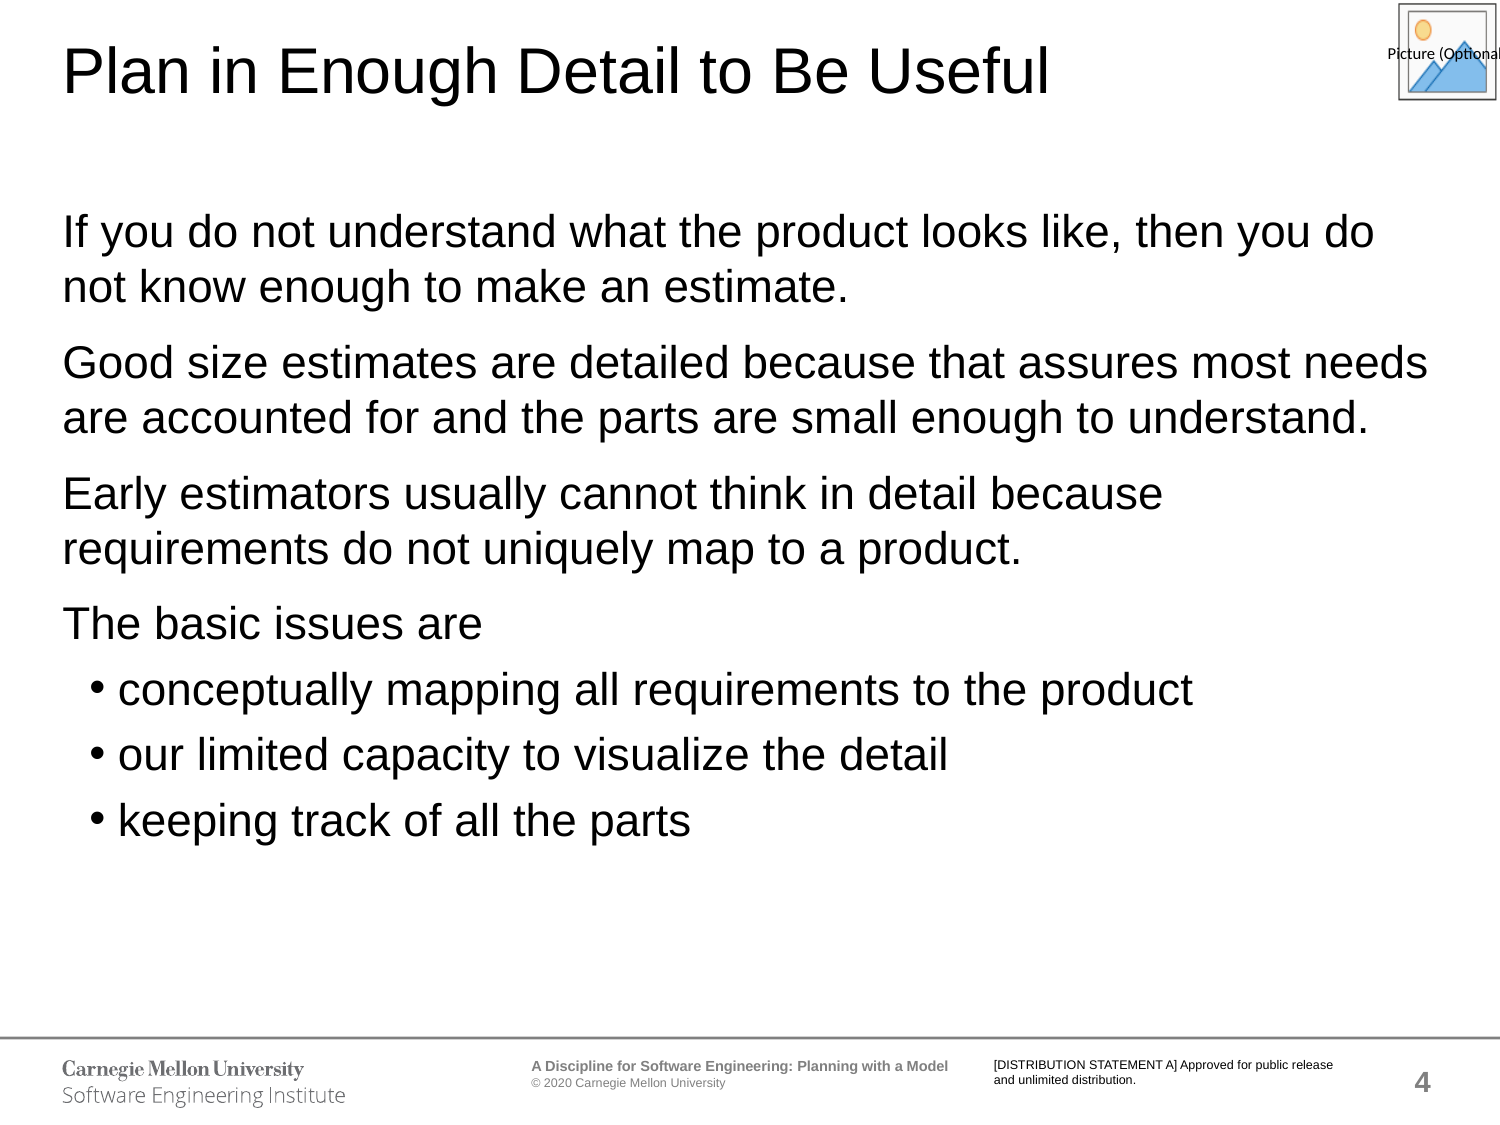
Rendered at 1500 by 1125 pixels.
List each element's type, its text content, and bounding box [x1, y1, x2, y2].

title Plan in Enough Detail to Be Useful [62, 37, 1338, 182]
list If you do not understand what the product looks like, then you do not know enough to make an estimate. Good size estimates are detailed because that assures most needs are accounted for and the parts are small enough to understand. Early estimators usually cannot think in detail because requirements do not uniquely map to a product. The basic issues are conceptually mapping all requirements to the product our limited capacity to visualize the detail keeping track of all the parts [62, 201, 1431, 1000]
picture [1394, 0, 1500, 105]
